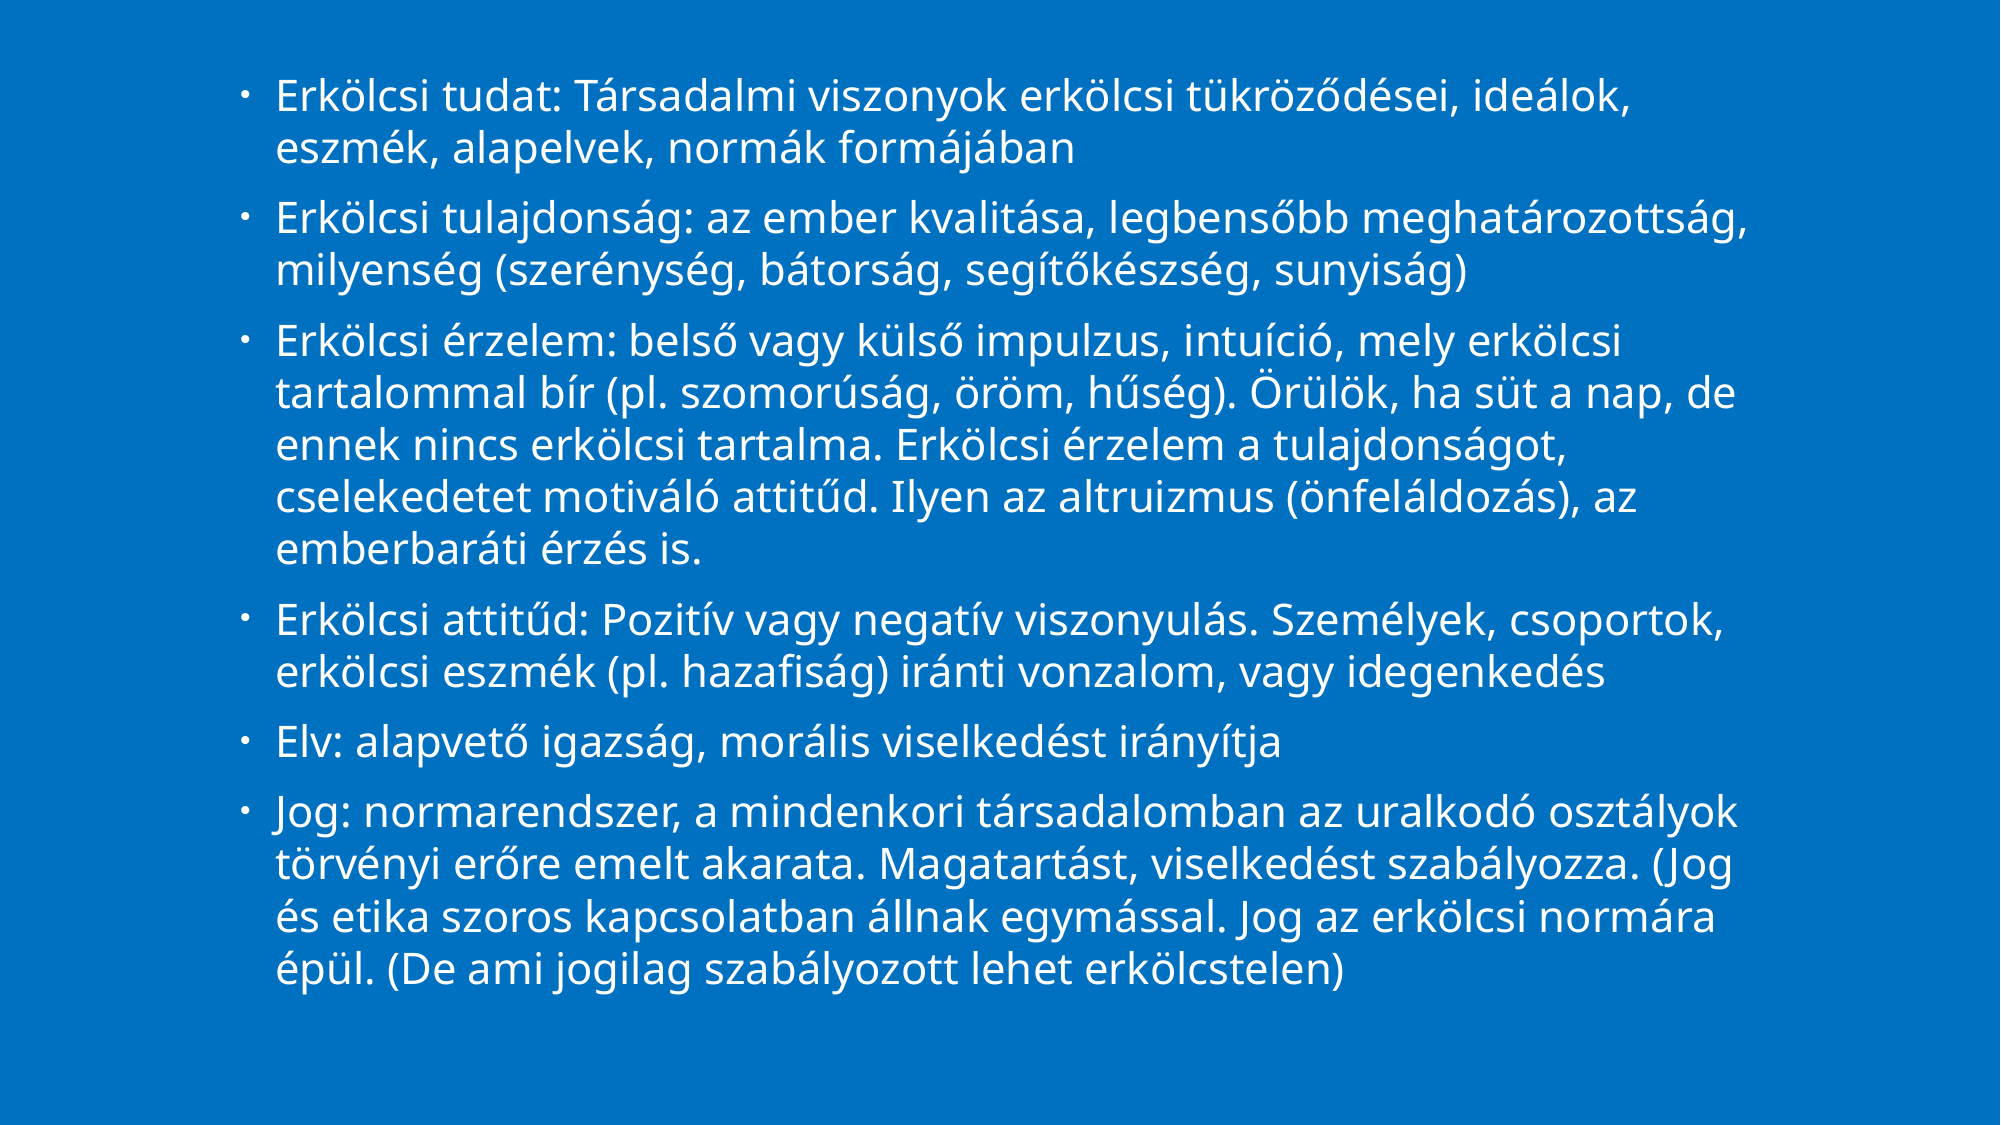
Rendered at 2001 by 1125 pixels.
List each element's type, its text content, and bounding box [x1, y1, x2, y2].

list Erkölcsi tudat: Társadalmi viszonyok erkölcsi tükröződései, ideálok, eszmék, alapelvek, normák formájában Erkölcsi tulajdonság: az ember kvalitása, legbensőbb meghatározottság, milyenség (szerénység, bátorság, segítőkészség, sunyiság) Erkölcsi érzelem: belső vagy külső impulzus, intuíció, mely erkölcsi tartalommal bír (pl. szomorúság, öröm, hűség). Örülök, ha süt a nap, de ennek nincs erkölcsi tartalma. Erkölcsi érzelem a tulajdonságot, cselekedetet motiváló attitűd. Ilyen az altruizmus (önfeláldozás), az emberbaráti érzés is. Erkölcsi attitűd: Pozitív vagy negatív viszonyulás. Személyek, csoportok, erkölcsi eszmék (pl. hazafiság) iránti vonzalom, vagy idegenkedés Elv: alapvető igazság, morális viselkedést irányítja Jog: normarendszer, a mindenkori társadalomban az uralkodó osztályok törvényi erőre emelt akarata. Magatartást, viselkedést szabályozza. (Jog és etika szoros kapcsolatban állnak egymással. Jog az erkölcsi normára épül. (De ami jogilag szabályozott lehet erkölcstelen) [225, 60, 1782, 1013]
